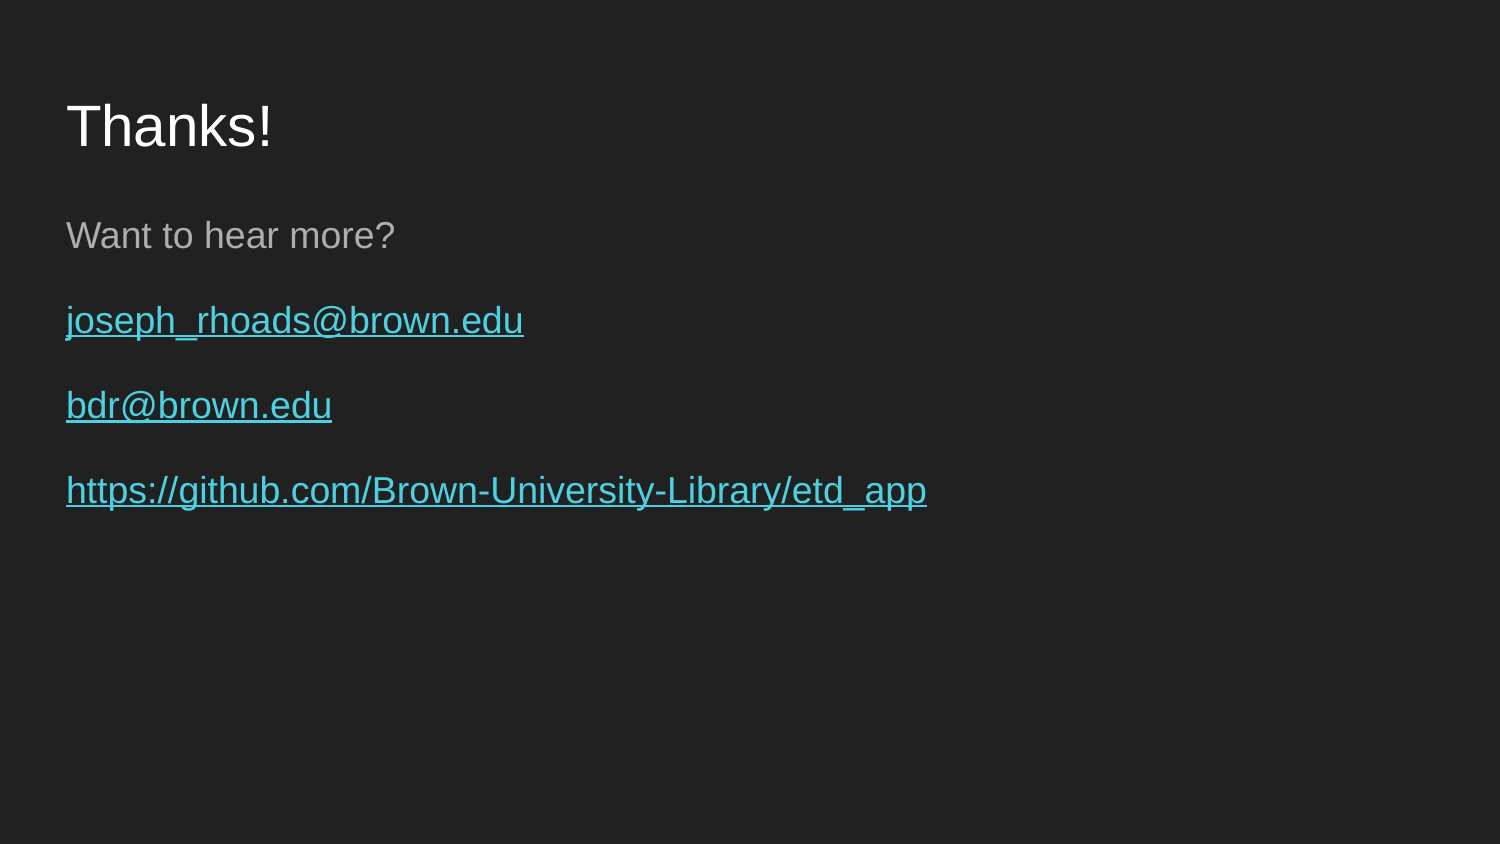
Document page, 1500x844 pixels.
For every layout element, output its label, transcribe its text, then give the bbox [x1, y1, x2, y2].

title Thanks! [51, 72, 1449, 167]
list Want to hear more? joseph_rhoads@brown.edu bdr@brown.edu https://github.com/Brown-University-Library/etd_app [51, 189, 1449, 750]
